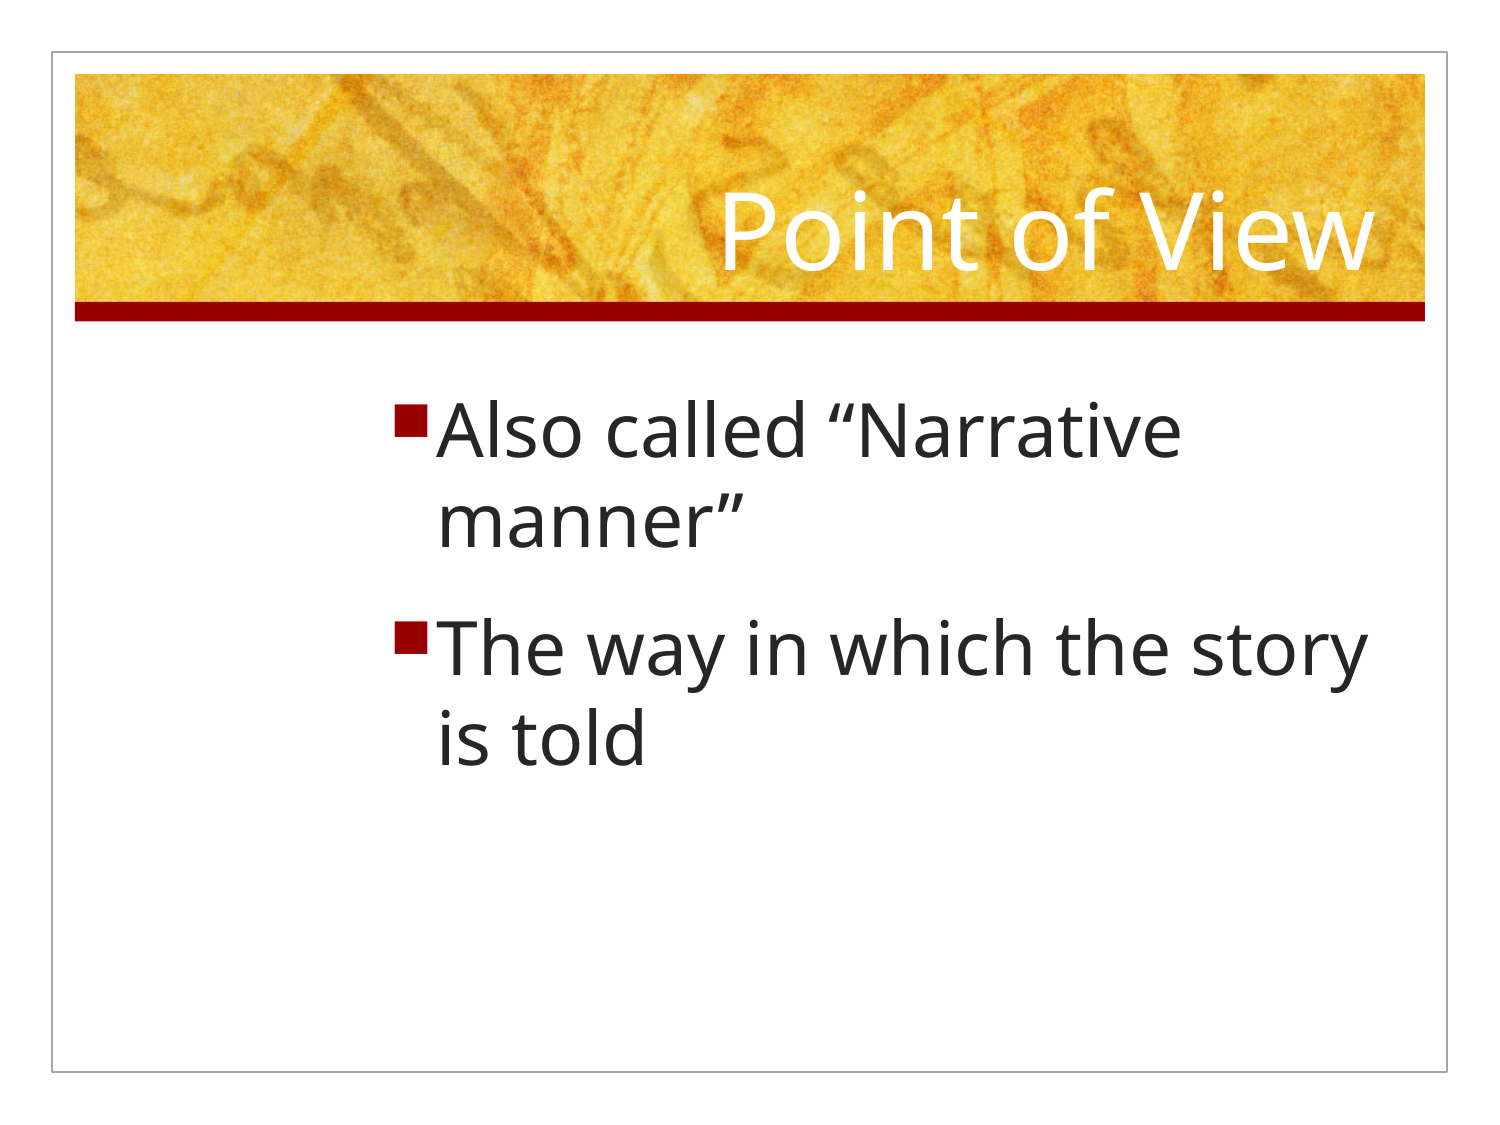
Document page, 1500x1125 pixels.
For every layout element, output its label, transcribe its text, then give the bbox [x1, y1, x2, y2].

title Point of View [108, 74, 1392, 292]
picture [75, 74, 1425, 301]
list Also called “Narrative manner” The way in which the story is told [375, 375, 1392, 1005]
